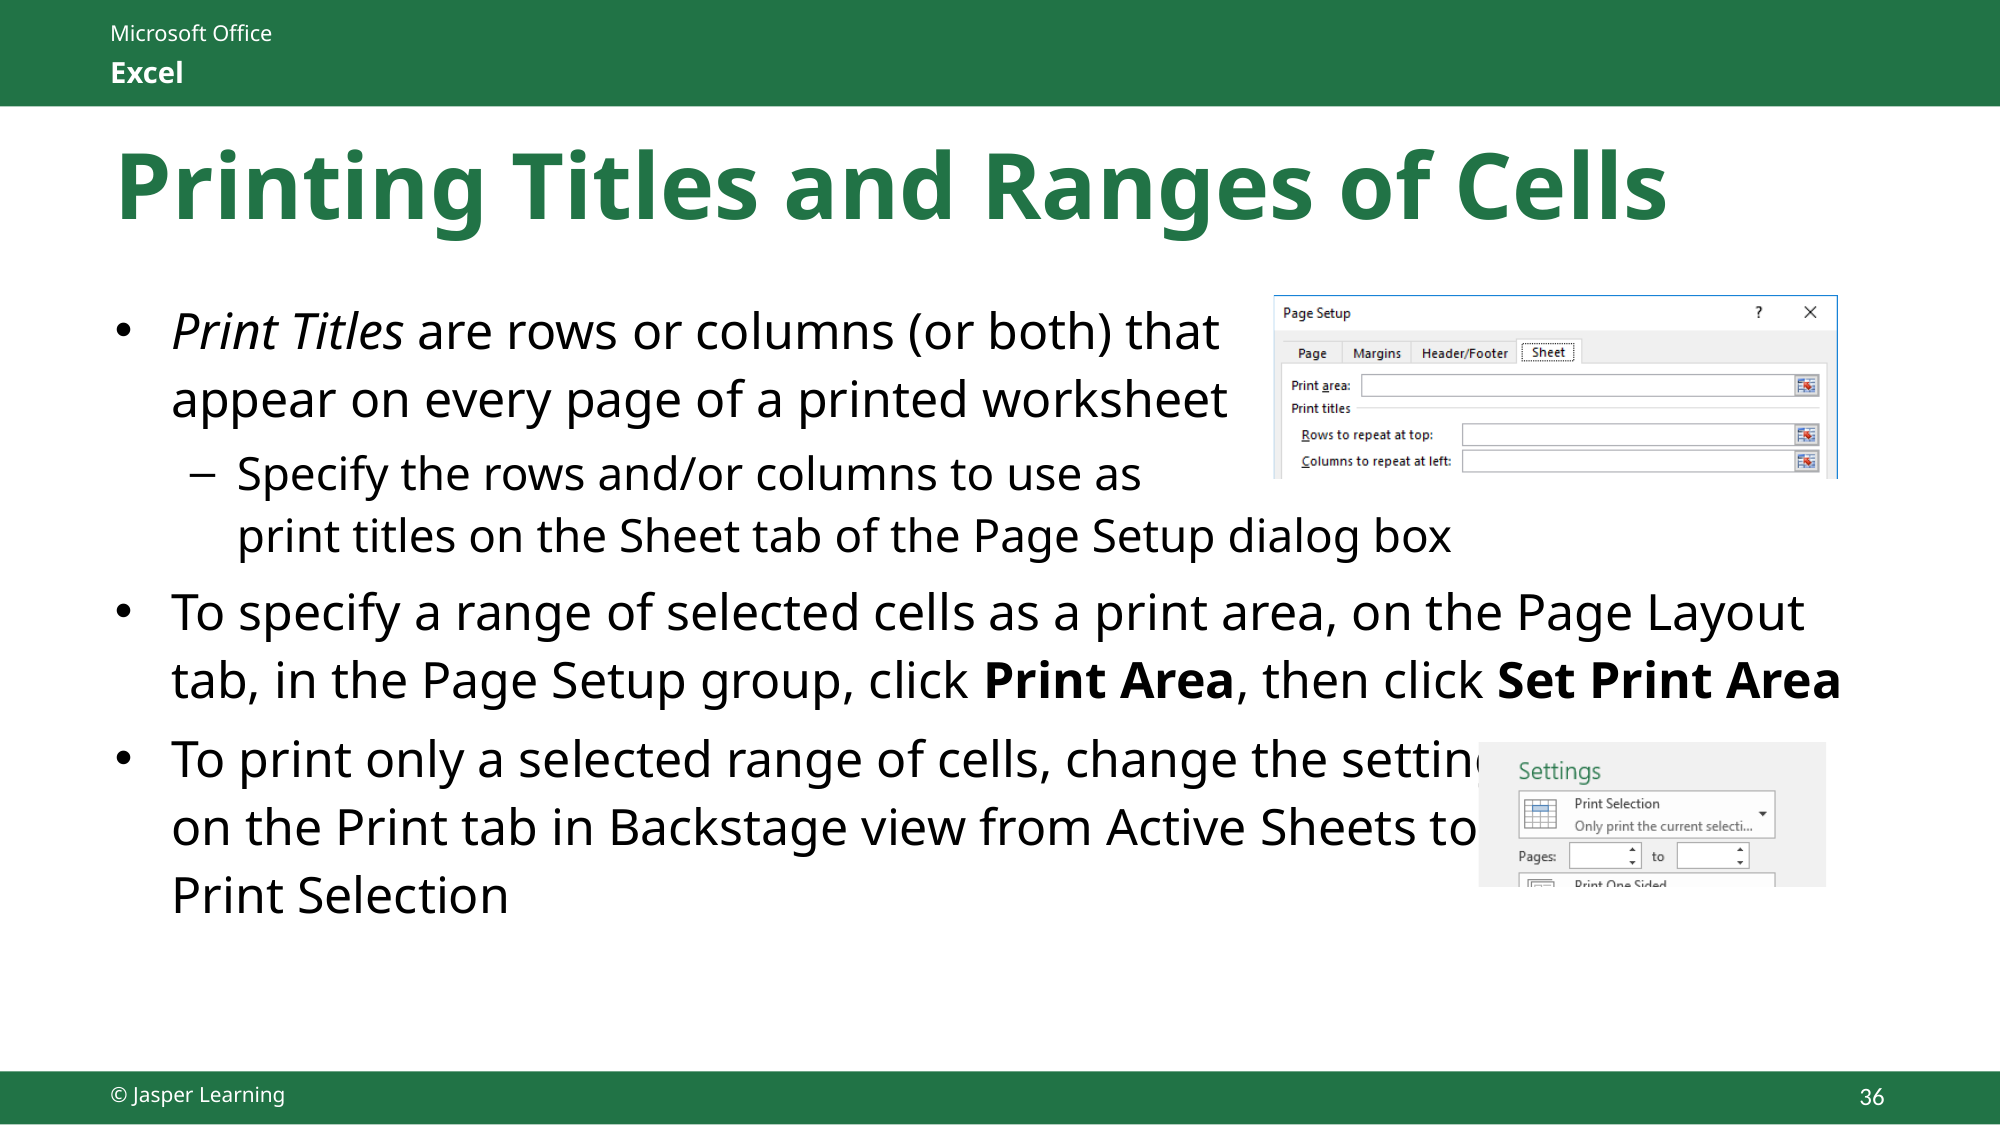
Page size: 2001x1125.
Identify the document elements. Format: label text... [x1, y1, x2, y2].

list Print Titles are rows or columns (or both) that appear on every page of a printed worksheet​ Specify the rows and/or columns to use as print titles on the Sheet tab of the Page Setup dialog box To specify a range of selected cells as a print area, on the Page Layout tab, in the Page Setup group, click Print Area, then click Set Print Area To print only a selected range of cells, change the settings on the Print tab in Backstage view from Active Sheets to Print Selection [99, 283, 1900, 1026]
footer © Jasper Learning [95, 1065, 729, 1125]
picture [1273, 294, 1839, 479]
picture [1478, 741, 1827, 887]
slide_number 36 [1433, 1065, 1900, 1125]
title Printing Titles and Ranges of Cells [99, 118, 1866, 248]
